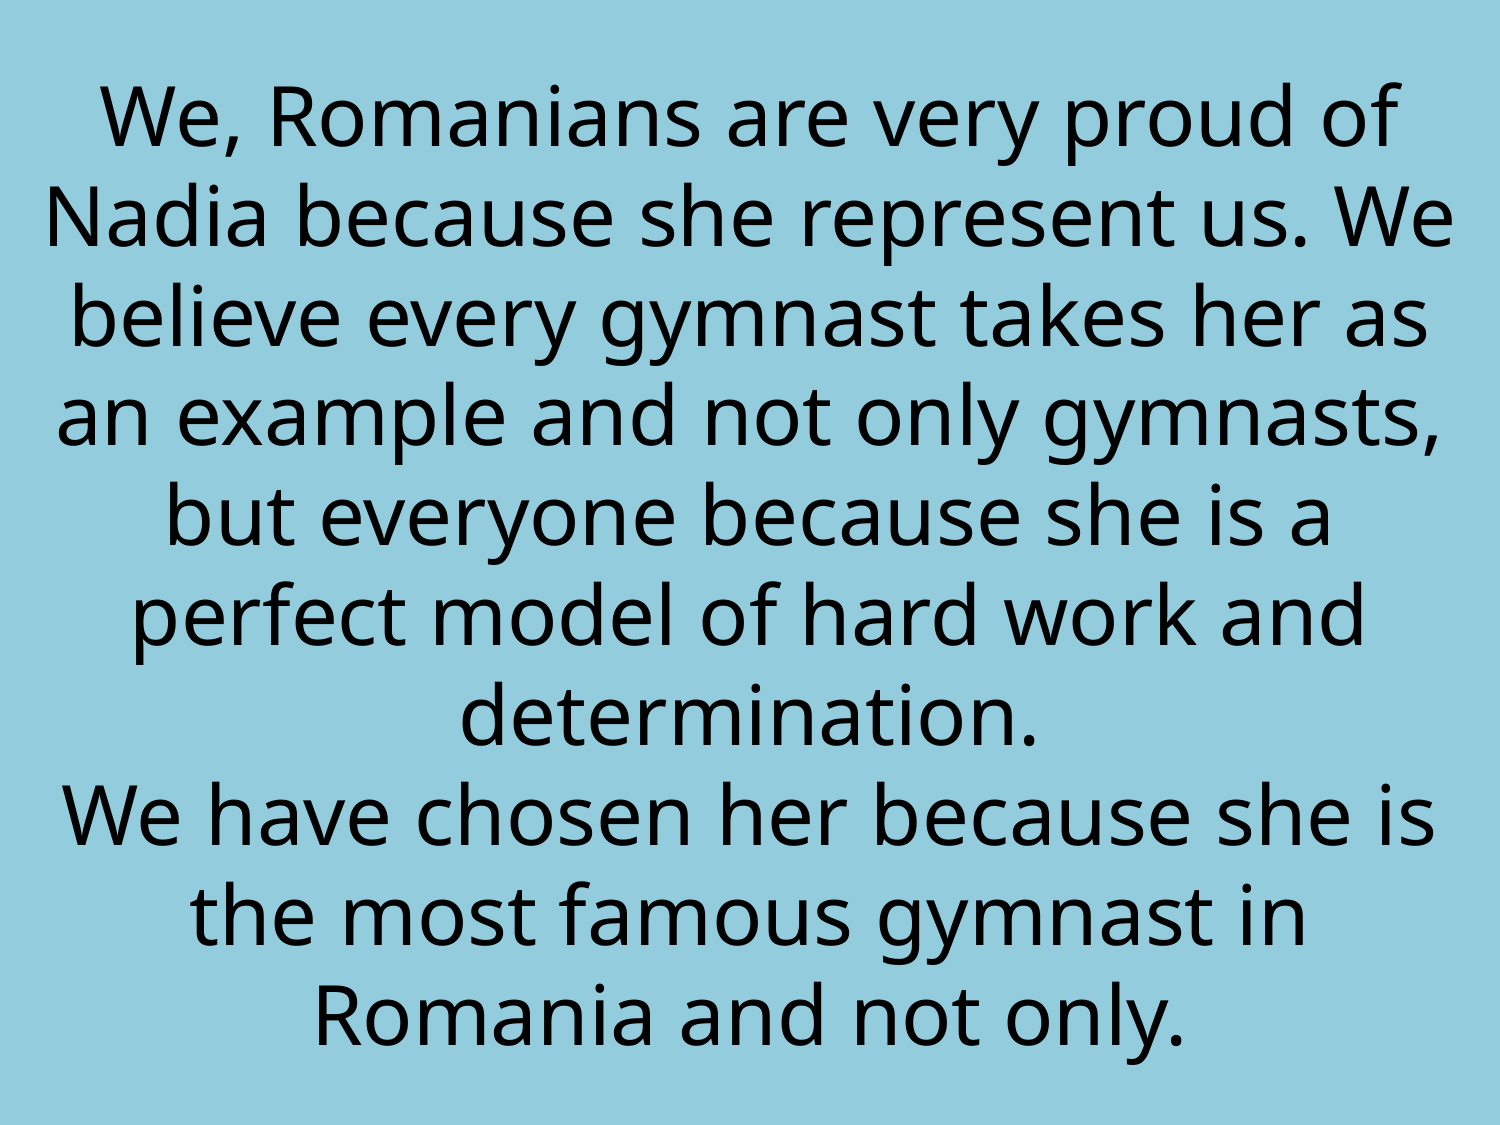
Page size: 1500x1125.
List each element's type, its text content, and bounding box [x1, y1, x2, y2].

title We, Romanians are very proud of Nadia because she represent us. We believe every gymnast takes her as an example and not only gymnasts, but everyone because she is a perfect model of hard work and determination. We have chosen her because she is the most famous gymnast in Romania and not only. [0, 0, 1500, 1125]
